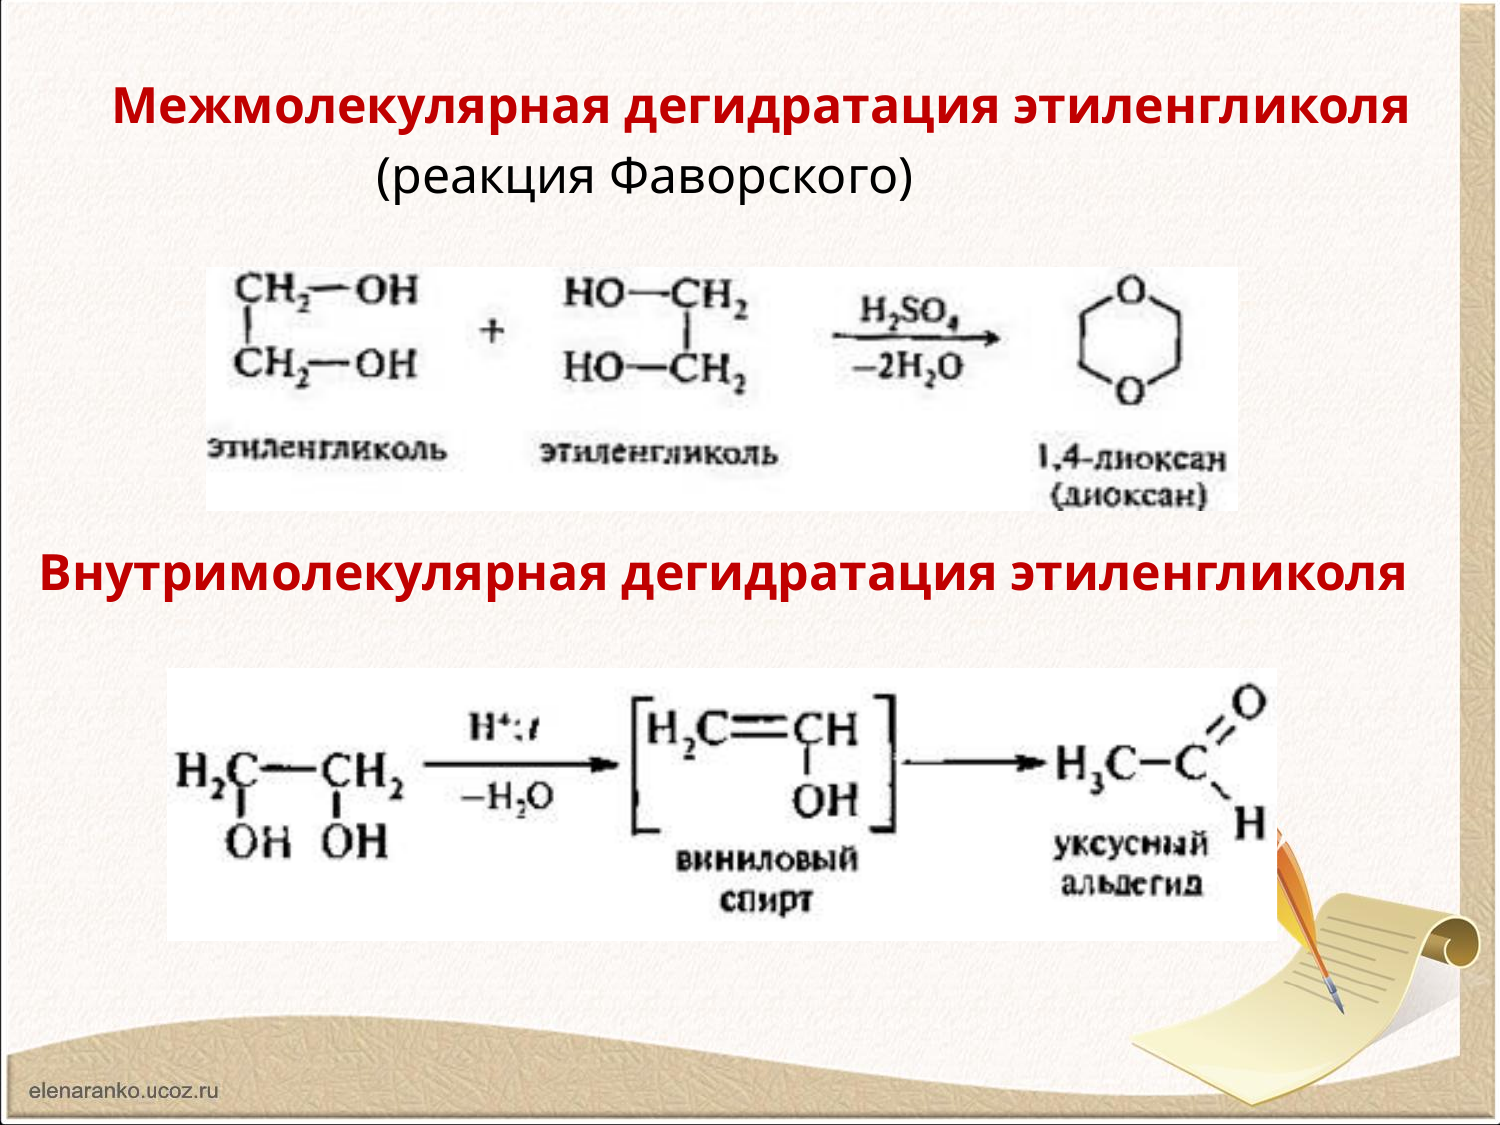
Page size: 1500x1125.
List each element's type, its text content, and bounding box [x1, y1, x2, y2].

picture [206, 266, 1238, 511]
picture [166, 668, 1278, 941]
list Межмолекулярная дегидратация этиленгликоля (реакция Фаворского) Внутримолекулярная дегидратация этиленгликоля [23, 66, 1500, 1017]
picture [0, 0, 1500, 1125]
